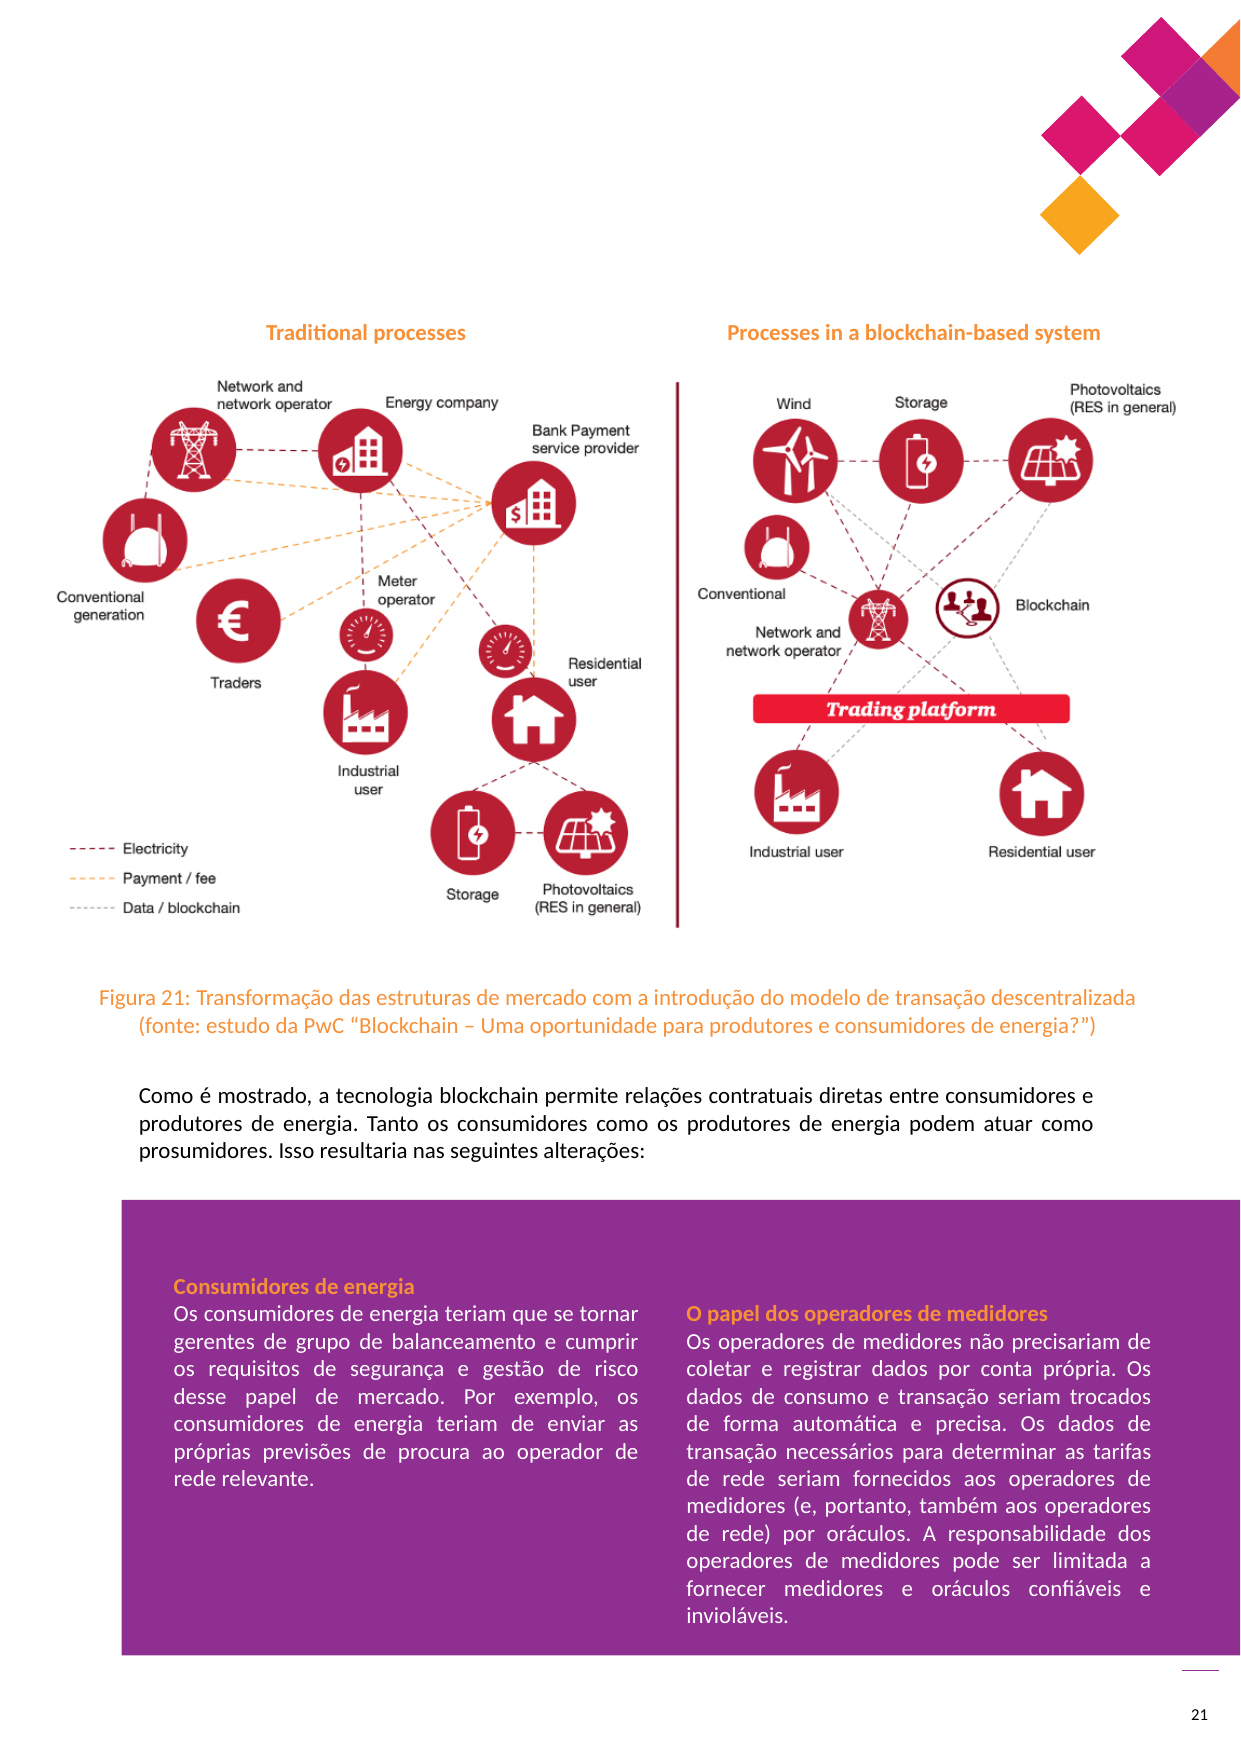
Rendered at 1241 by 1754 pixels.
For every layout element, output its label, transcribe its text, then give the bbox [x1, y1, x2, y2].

text_box Como é mostrado, a tecnologia blockchain permite relações contratuais diretas entre consumidores e produtores de energia. Tanto os consumidores como os produtores de energia podem atuar como prosumidores. Isso resultaria nas seguintes alterações: [124, 1073, 1111, 1195]
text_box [1041, 28, 1241, 244]
text_box [121, 1199, 1241, 1656]
text_box Consumidores de energia Os consumidores de energia teriam que se tornar gerentes de grupo de balanceamento e cumprir os requisitos de segurança e gestão de risco desse papel de mercado. Por exemplo, os consumidores de energia teriam de enviar as próprias previsões de procura ao operador de rede relevante. O papel dos operadores de medidores Os operadores de medidores não precisariam de coletar e registrar dados por conta própria. Os dados de consumo e transação seriam trocados de forma automática e precisa. Os dados de transação necessários para determinar as tarifas de rede seriam fornecidos aos operadores de medidores (e, portanto, também aos operadores de rede) por oráculos. A responsabilidade dos operadores de medidores pode ser limitada a fornecer medidores e oráculos confiáveis e invioláveis. [158, 1264, 1167, 1656]
text_box Processes in a blockchain-based system [698, 309, 1130, 354]
text_box Figura 21: Transformação das estruturas de mercado com a introdução do modelo de transação descentralizada (fonte: estudo da PwC “Blockchain – Uma oportunidade para produtores e consumidores de energia?”) [66, 975, 1171, 1067]
text_box Traditional processes [234, 309, 498, 354]
slide_number 163 [1170, 1692, 1229, 1736]
picture [45, 354, 1195, 955]
